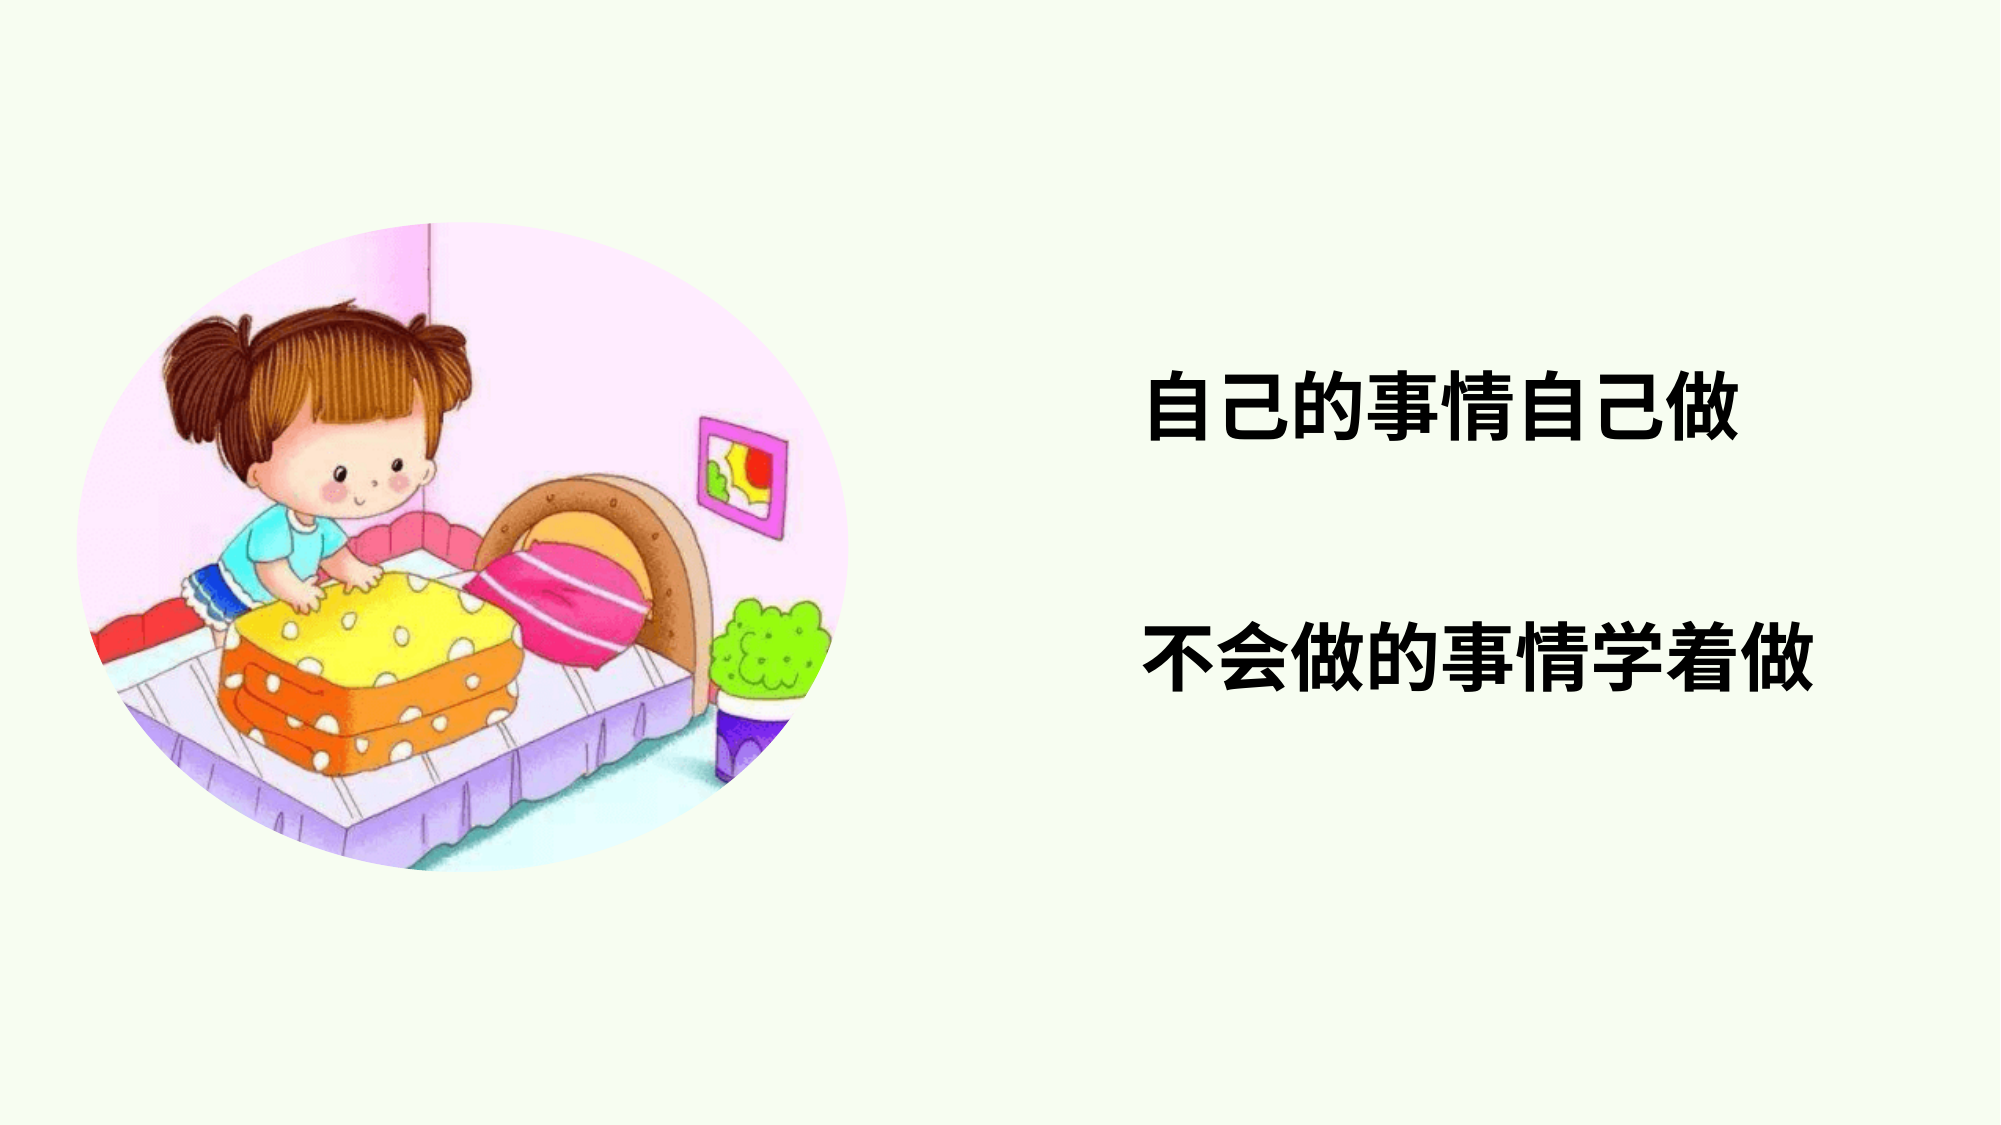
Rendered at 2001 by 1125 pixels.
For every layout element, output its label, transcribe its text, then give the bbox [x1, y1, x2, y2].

picture [76, 222, 849, 873]
text_box 不会做的事情学着做 [1125, 603, 2000, 709]
text_box 自己的事情自己做 [1125, 352, 1853, 458]
